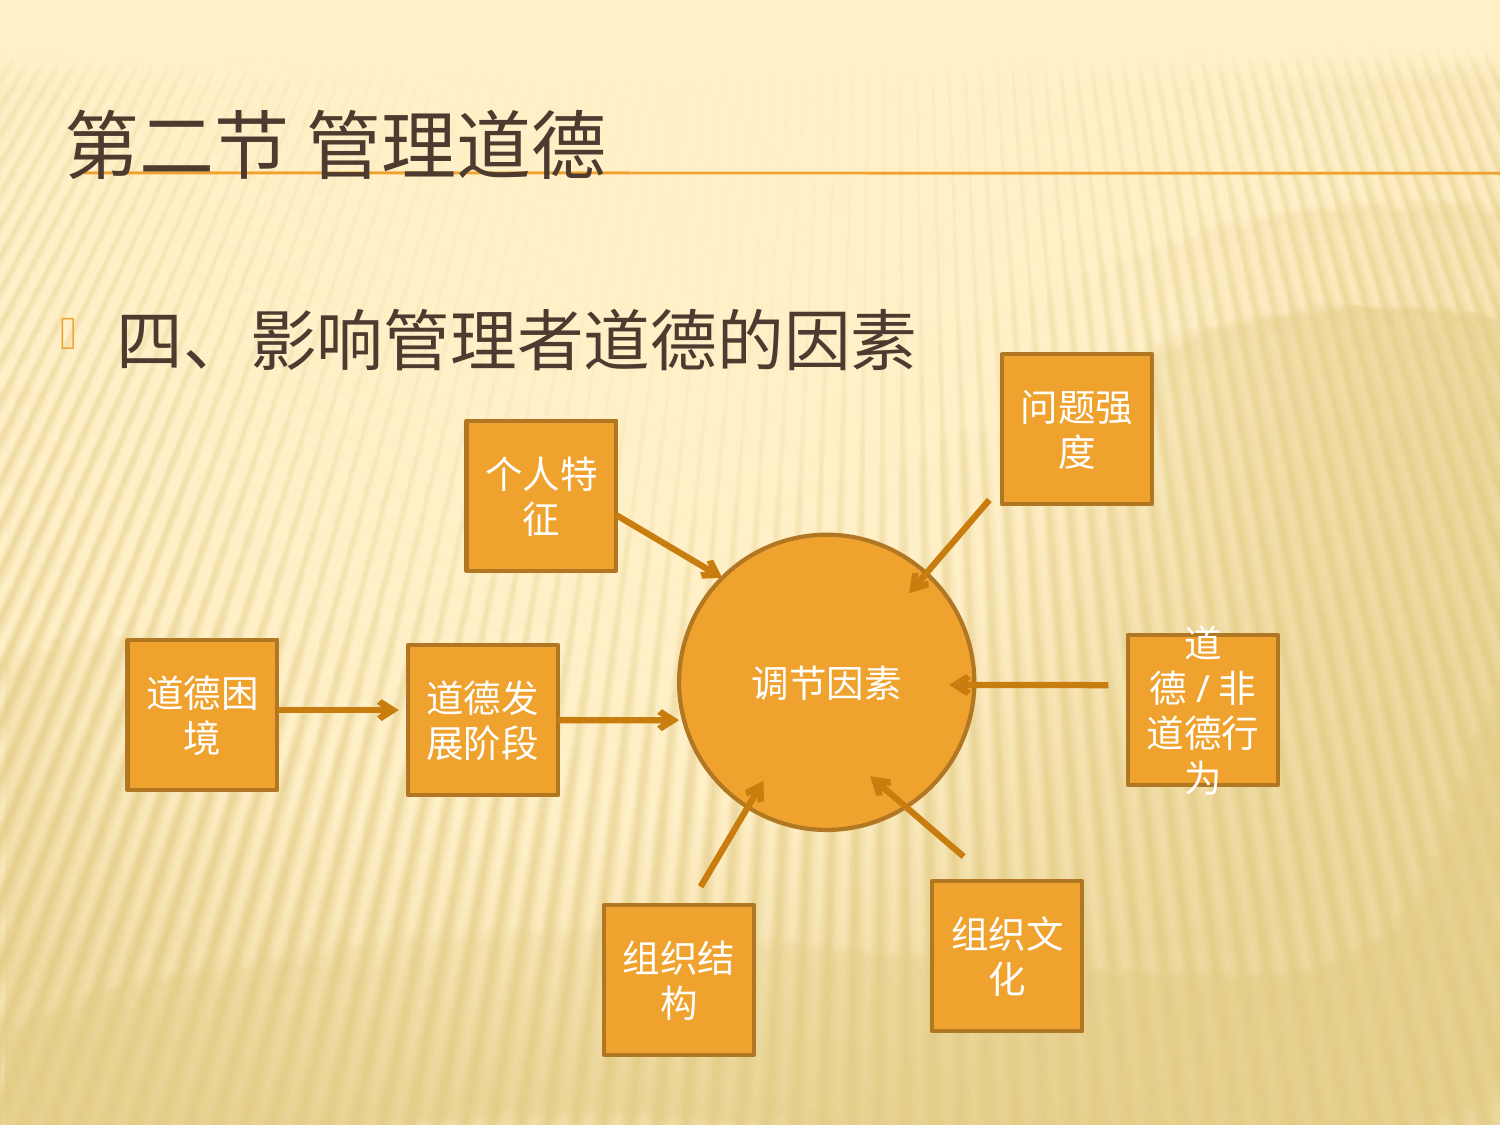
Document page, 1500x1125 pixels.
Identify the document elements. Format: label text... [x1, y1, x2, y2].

text_box 调节因素 [676, 532, 977, 833]
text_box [863, 784, 971, 849]
text_box 组织结构 [602, 903, 756, 1057]
text_box 问题强度 [1000, 352, 1154, 506]
text_box 个人特征 [464, 419, 618, 573]
text_box 组织文化 [930, 879, 1084, 1033]
text_box 道德困境 [125, 638, 279, 792]
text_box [896, 514, 1003, 579]
list 四、影响管理者道德的因素 [45, 290, 1471, 1034]
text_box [678, 802, 786, 866]
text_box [616, 514, 723, 579]
text_box 道德/非道德行为 [1126, 633, 1280, 787]
text_box 道德发展阶段 [406, 643, 560, 797]
title 第二节 管理道德 [50, 75, 1475, 213]
